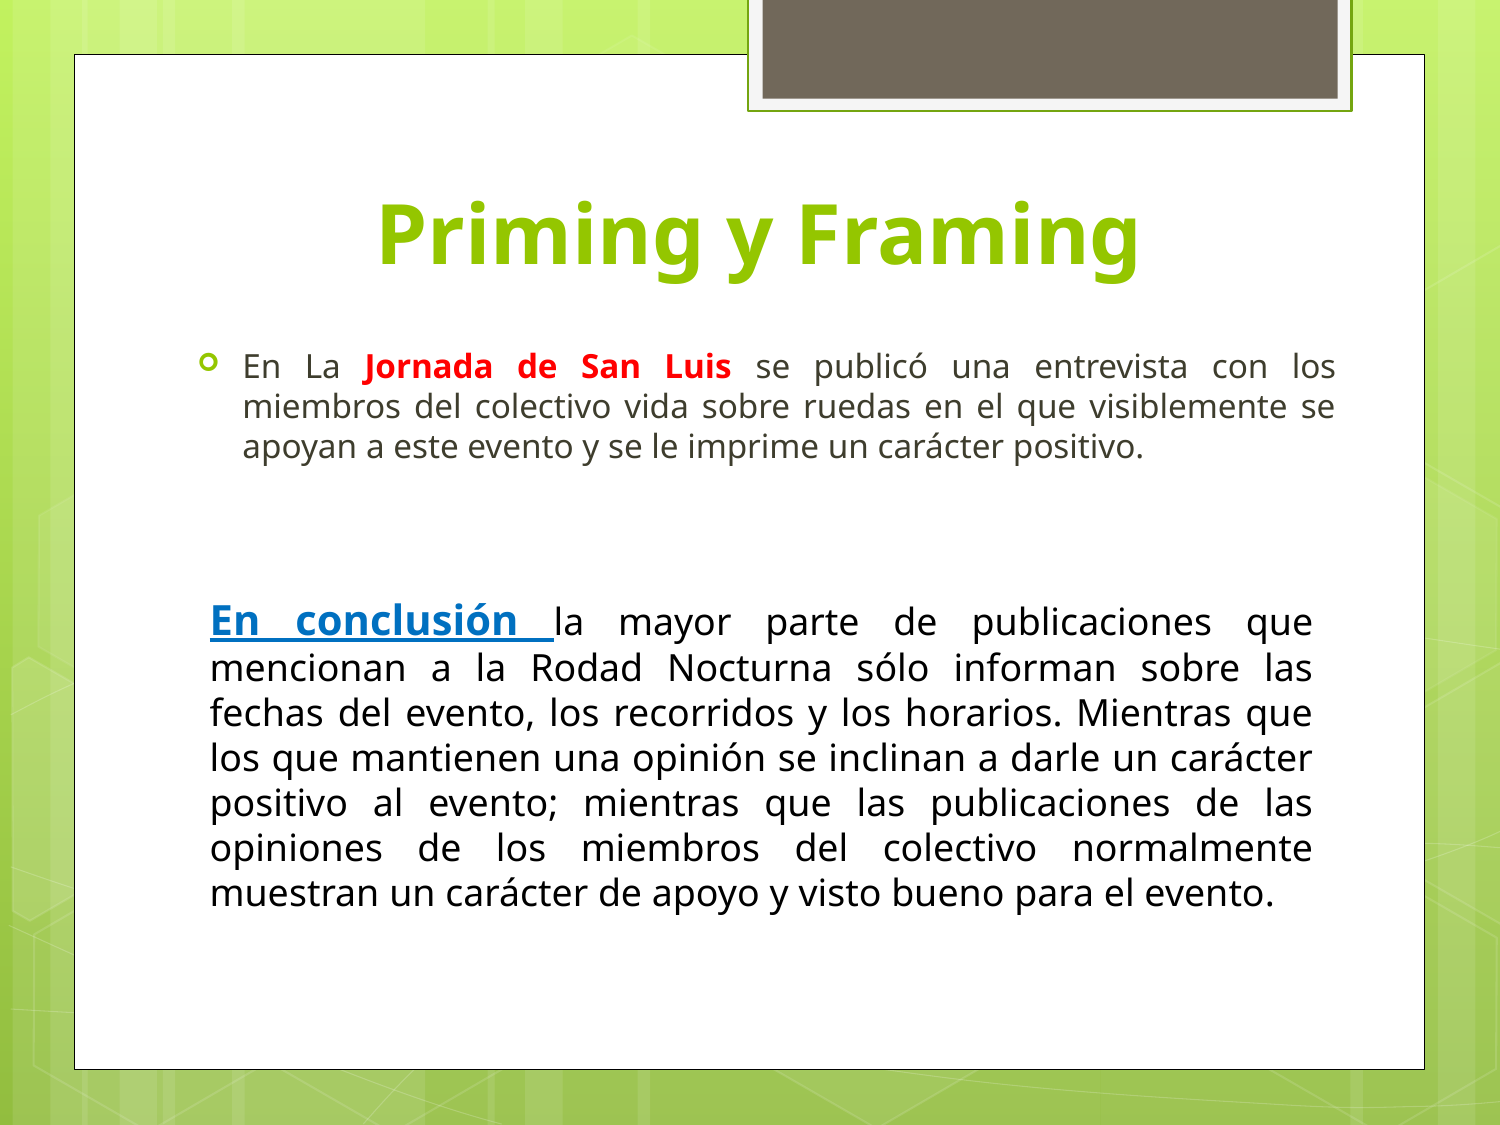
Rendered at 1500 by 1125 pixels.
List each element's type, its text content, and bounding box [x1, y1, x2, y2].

list En La Jornada de San Luis se publicó una entrevista con los miembros del colectivo vida sobre ruedas en el que visiblemente se apoyan a este evento y se le imprime un carácter positivo. [171, 338, 1353, 673]
text_box En conclusión la mayor parte de publicaciones que mencionan a la Rodad Nocturna sólo informan sobre las fechas del evento, los recorridos y los horarios. Mientras que los que mantienen una opinión se inclinan a darle un carácter positivo al evento; mientras que las publicaciones de las opiniones de los miembros del colectivo normalmente muestran un carácter de apoyo y visto bueno para el evento. [194, 586, 1329, 966]
title Priming y Framing [183, 101, 1336, 290]
